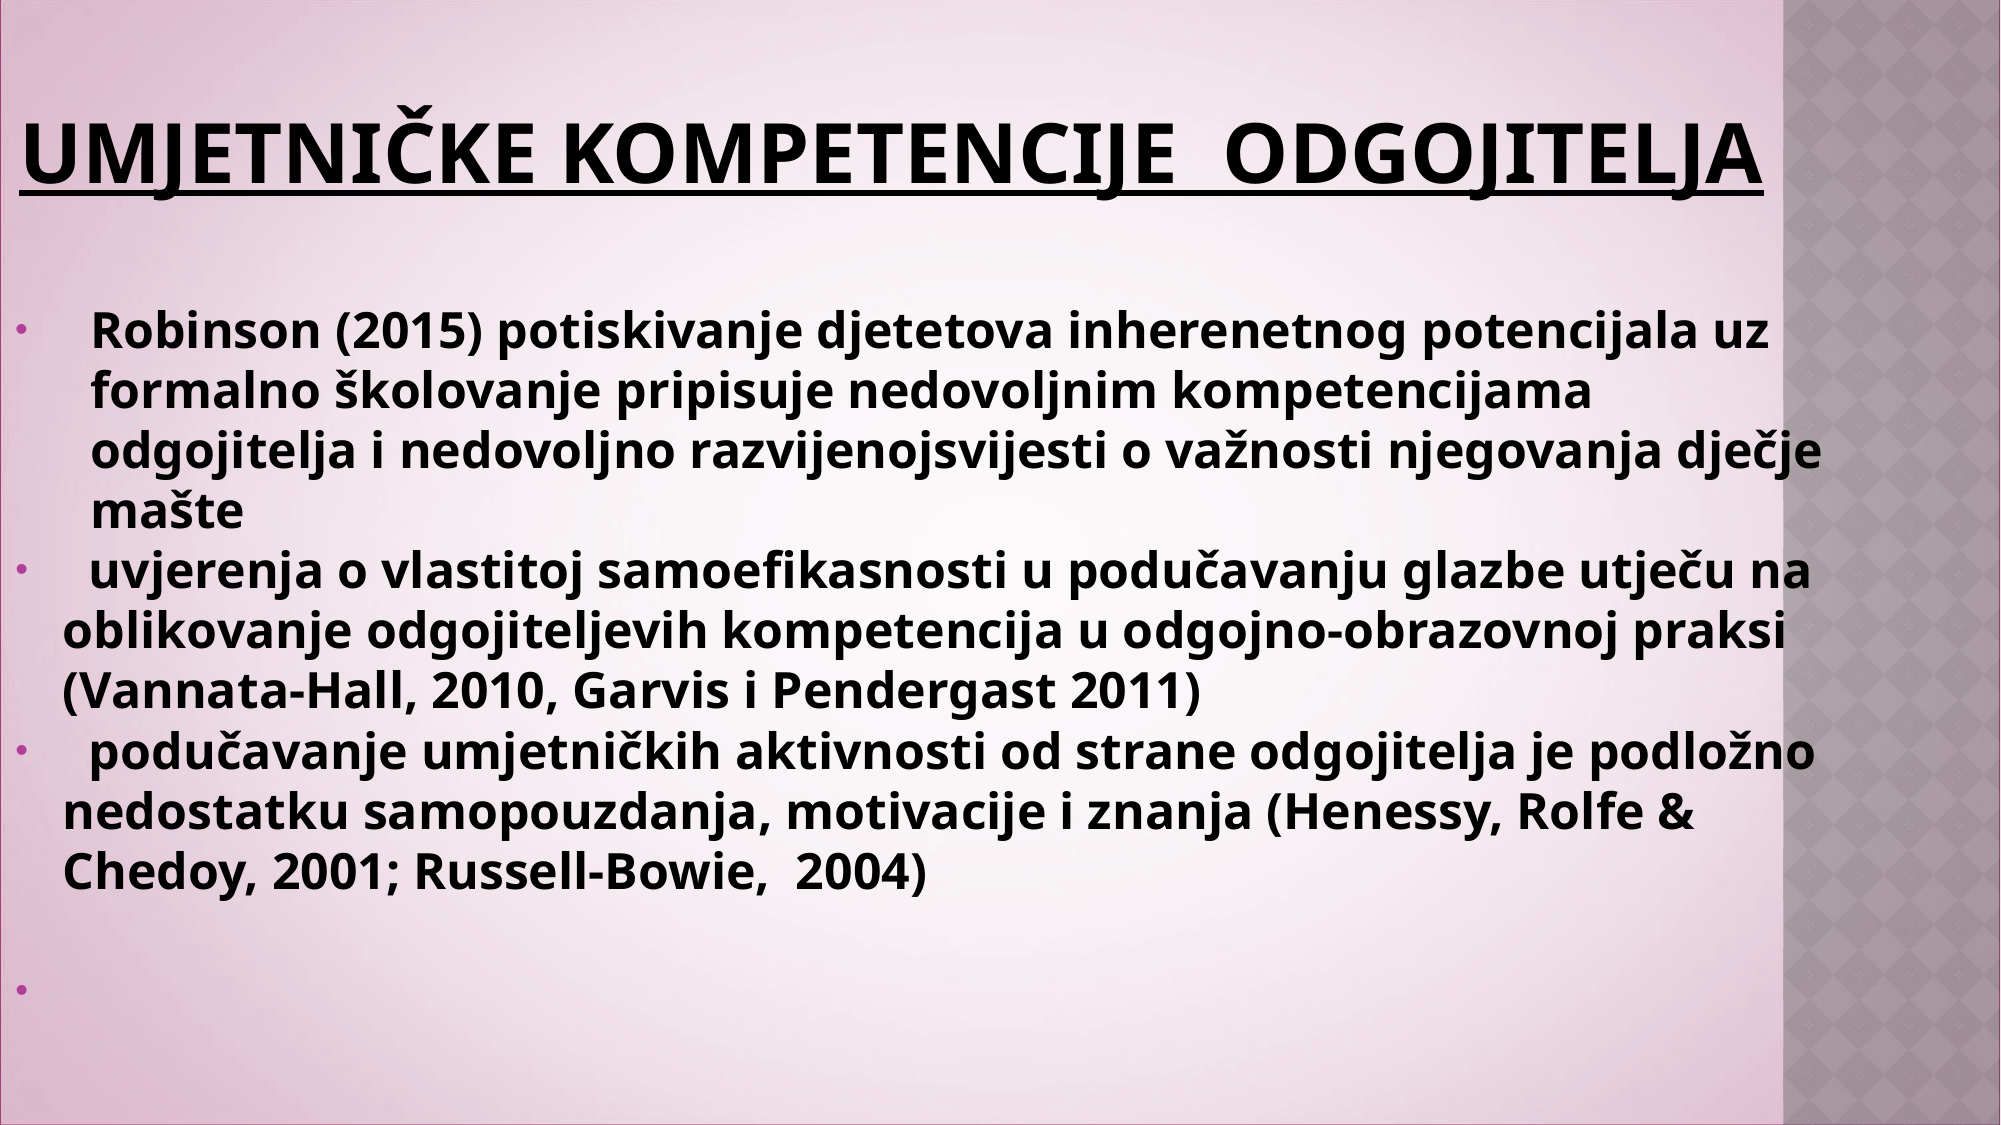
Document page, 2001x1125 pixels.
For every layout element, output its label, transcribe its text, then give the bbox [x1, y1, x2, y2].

list Robinson (2015) potiskivanje djetetova inherenetnog potencijala uz formalno školovanje pripisuje nedovoljnim kompetencijama odgojitelja i nedovoljno razvijenojsvijesti o važnosti njegovanja dječje mašte uvjerenja o vlastitoj samoefikasnosti u podučavanju glazbe utječu na oblikovanje odgojiteljevih kompetencija u odgojno-obrazovnoj praksi (Vannata-Hall, 2010, Garvis i Pendergast 2011) podučavanje umjetničkih aktivnosti od strane odgojitelja je podložno nedostatku samopouzdanja, motivacije i znanja (Henessy, Rolfe & Chedoy, 2001; Russell-Bowie, 2004) [0, 229, 1845, 1043]
title umjetničke kompetencije odgojitelja [8, 13, 1775, 201]
